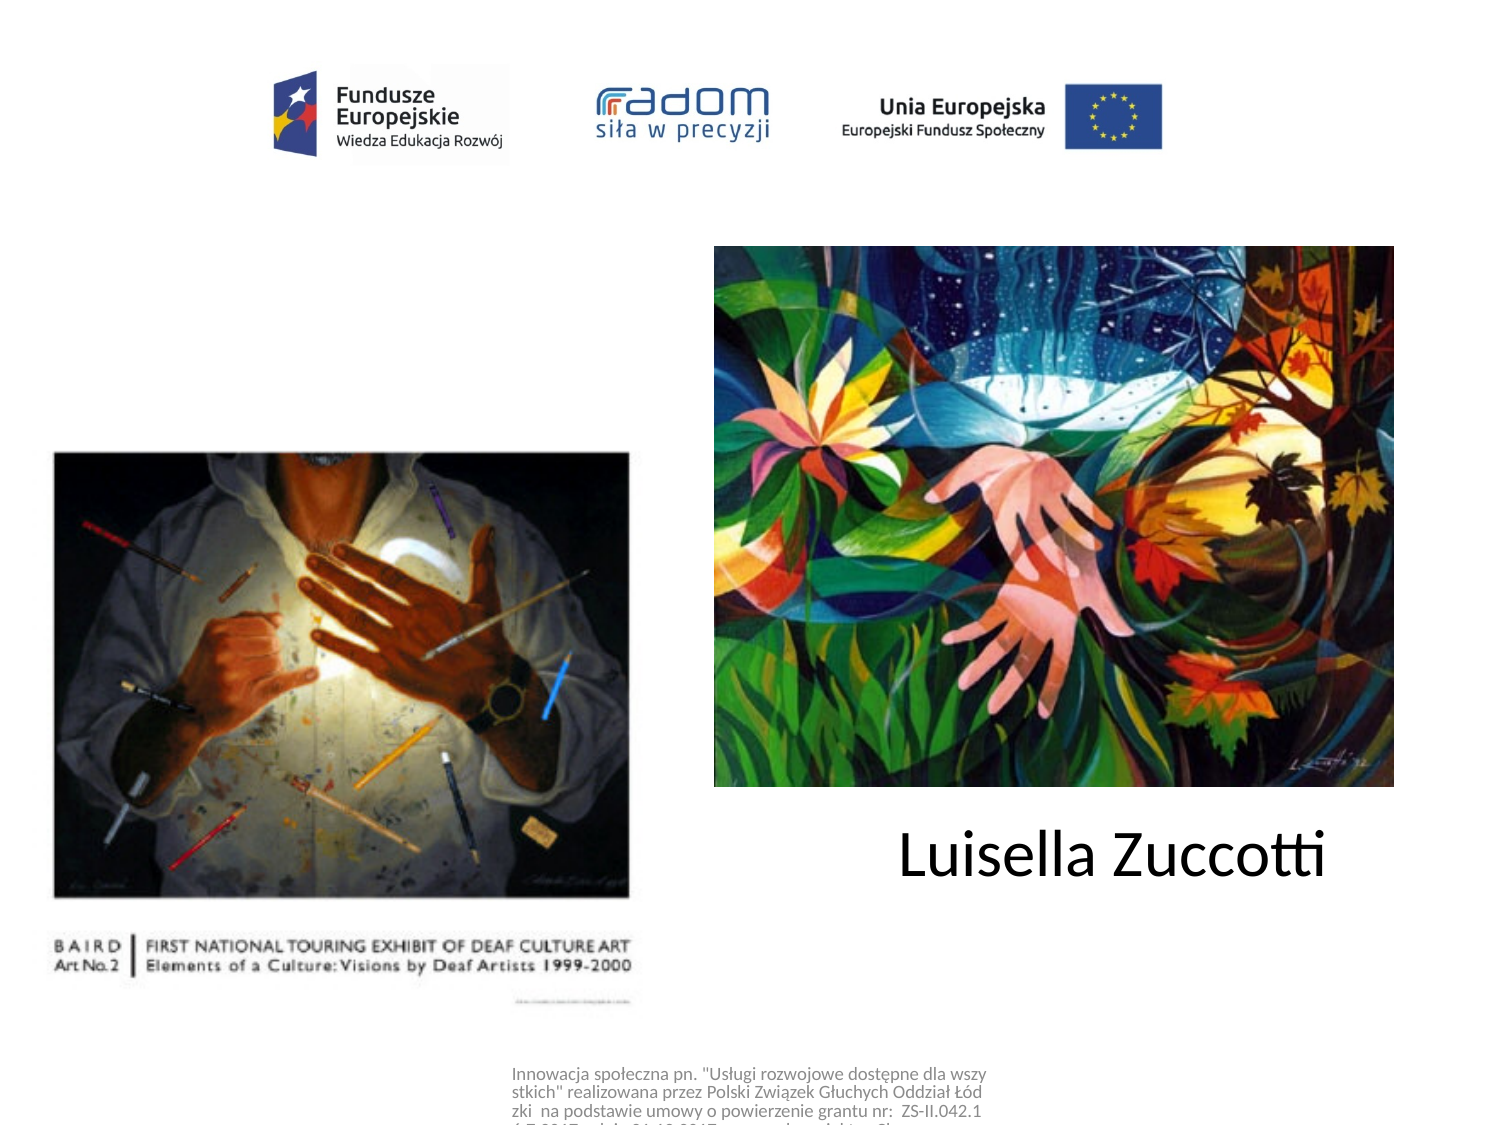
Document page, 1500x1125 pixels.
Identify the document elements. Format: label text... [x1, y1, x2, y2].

picture [714, 246, 1394, 787]
picture [4, 408, 684, 1020]
text_box Luisella Zuccotti [883, 802, 1343, 897]
picture [267, 61, 1183, 171]
footer Innowacja społeczna pn. "Usługi rozwojowe dostępne dla wszystkich" realizowana przez Polski Związek Głuchych Oddział Łódzki na podstawie umowy o powierzenie grantu nr: ZS-II.042.16.7.2017 z dnia 21.12.2017 w ramach projektu „Chcemy pracować – innowacje w zakresie usług opiekuńczych dla osób zależnych” realizowanego przez Gminę Miasta Radomia w ramach programu Operacyjnego Wiedza Edukacja Rozwój 2014-2020 współfinansowanego ze środków Europejskiego Funduszu Społecznego IV Oś Priorytetowa POWER, Działanie 4.1: Innowacje społeczne [496, 1042, 1004, 1103]
